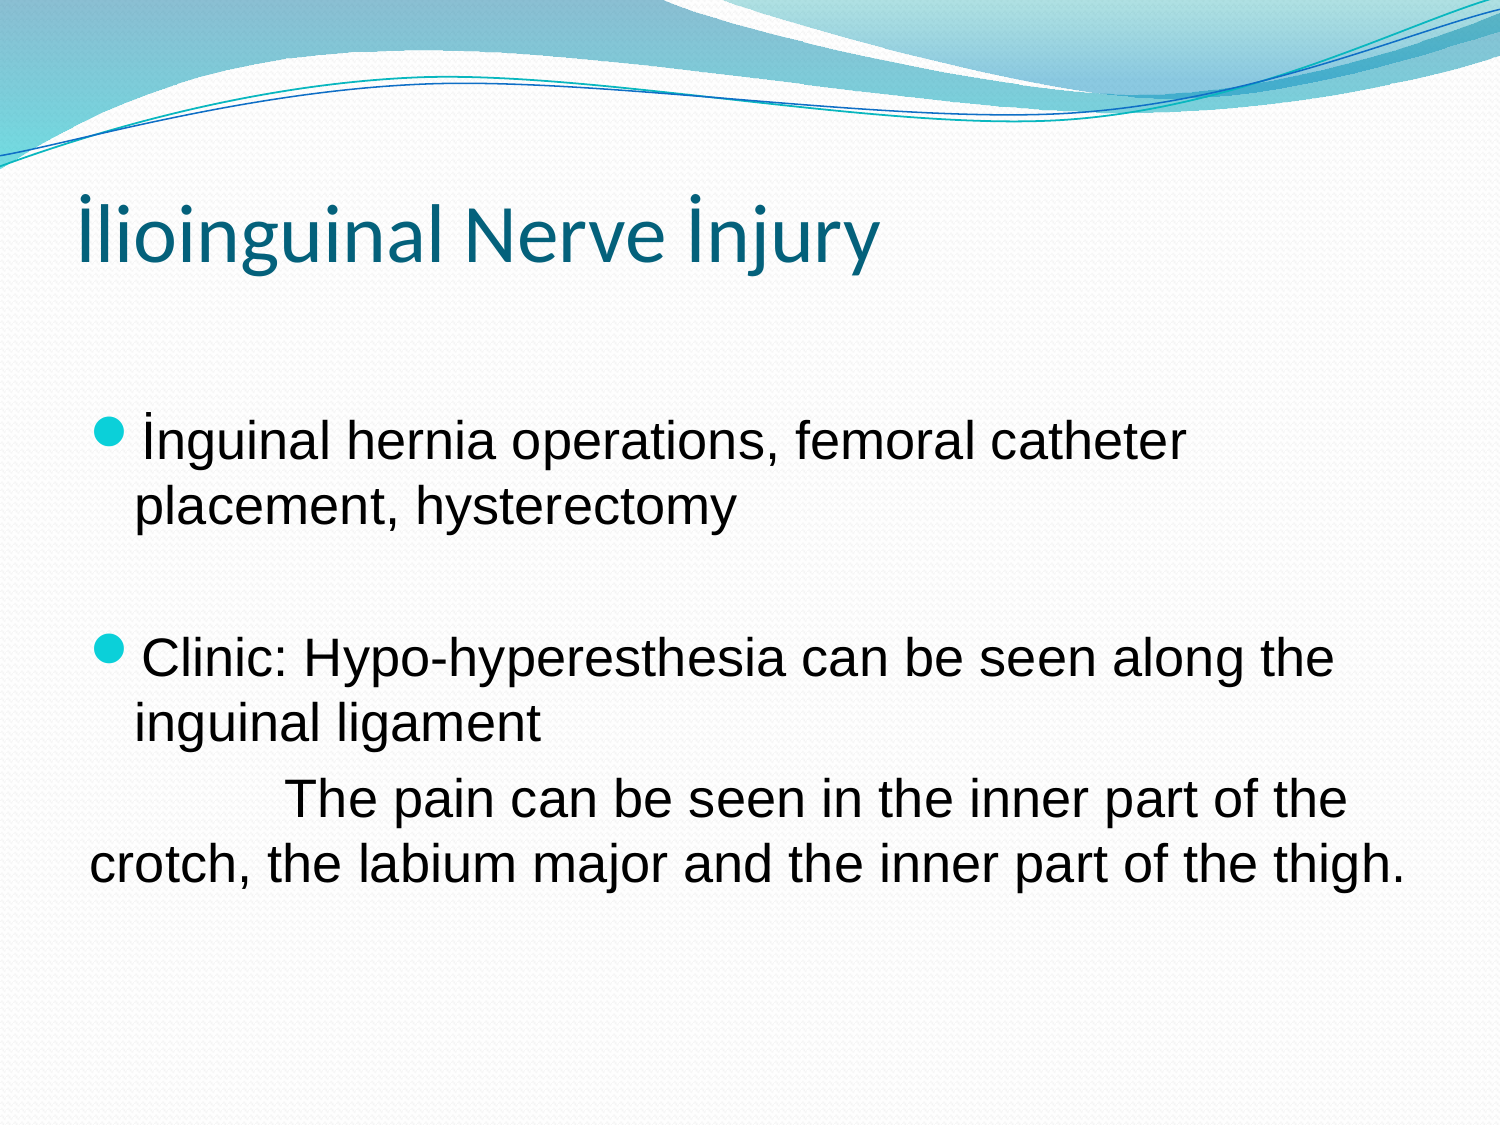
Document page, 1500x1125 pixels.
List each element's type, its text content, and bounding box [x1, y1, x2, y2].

list İnguinal hernia operations, femoral catheter placement, hysterectomy Clinic: Hypo-hyperesthesia can be seen along the inguinal ligament The pain can be seen in the inner part of the crotch, the labium major and the inner part of the thigh. [75, 317, 1425, 1038]
title İlioinguinal Nerve İnjury [75, 115, 1425, 279]
